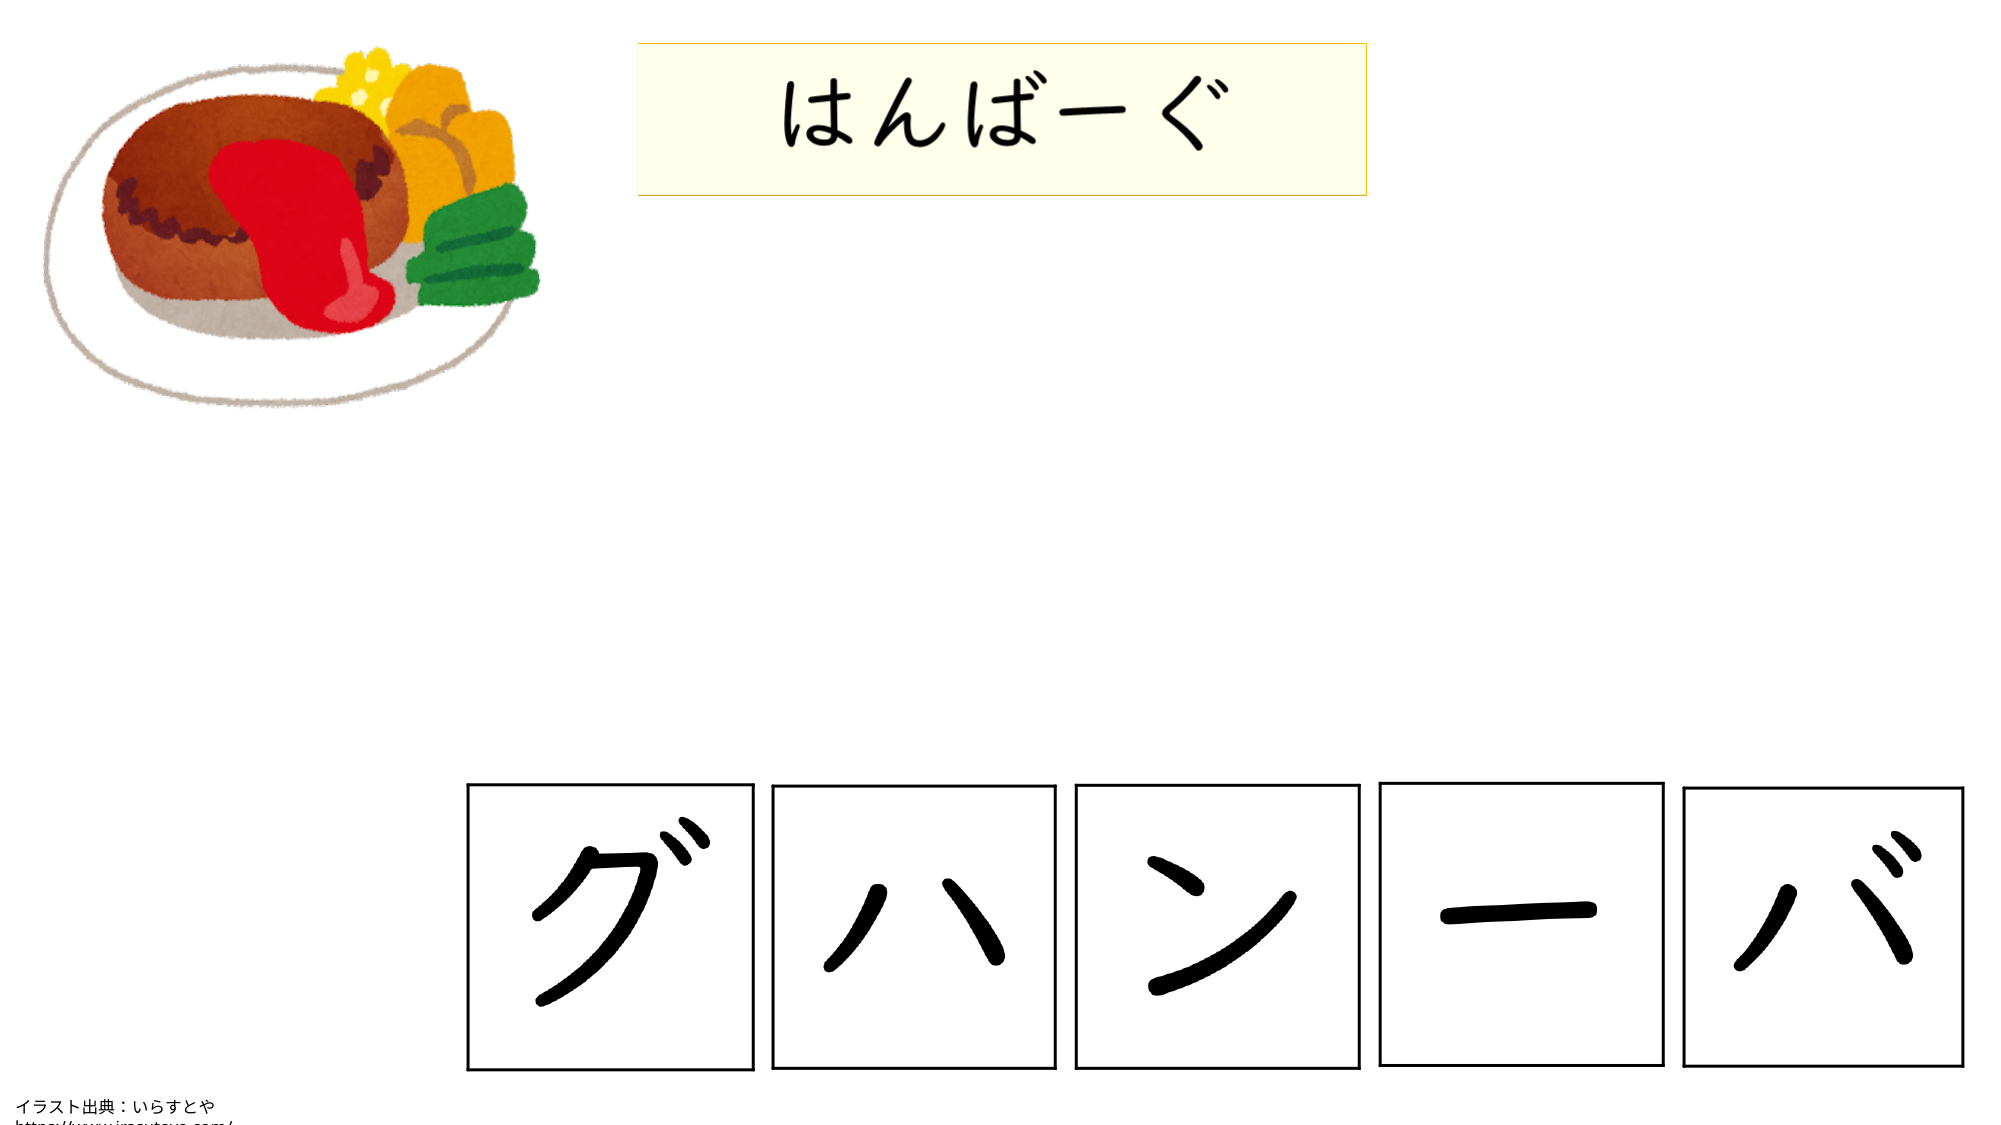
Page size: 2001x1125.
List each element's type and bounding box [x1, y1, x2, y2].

picture [637, 36, 1367, 203]
picture [1375, 779, 1668, 1070]
list [33, 36, 546, 419]
picture [1071, 780, 1363, 1073]
picture [1678, 782, 1970, 1069]
picture [769, 780, 1059, 1073]
picture [465, 780, 756, 1072]
